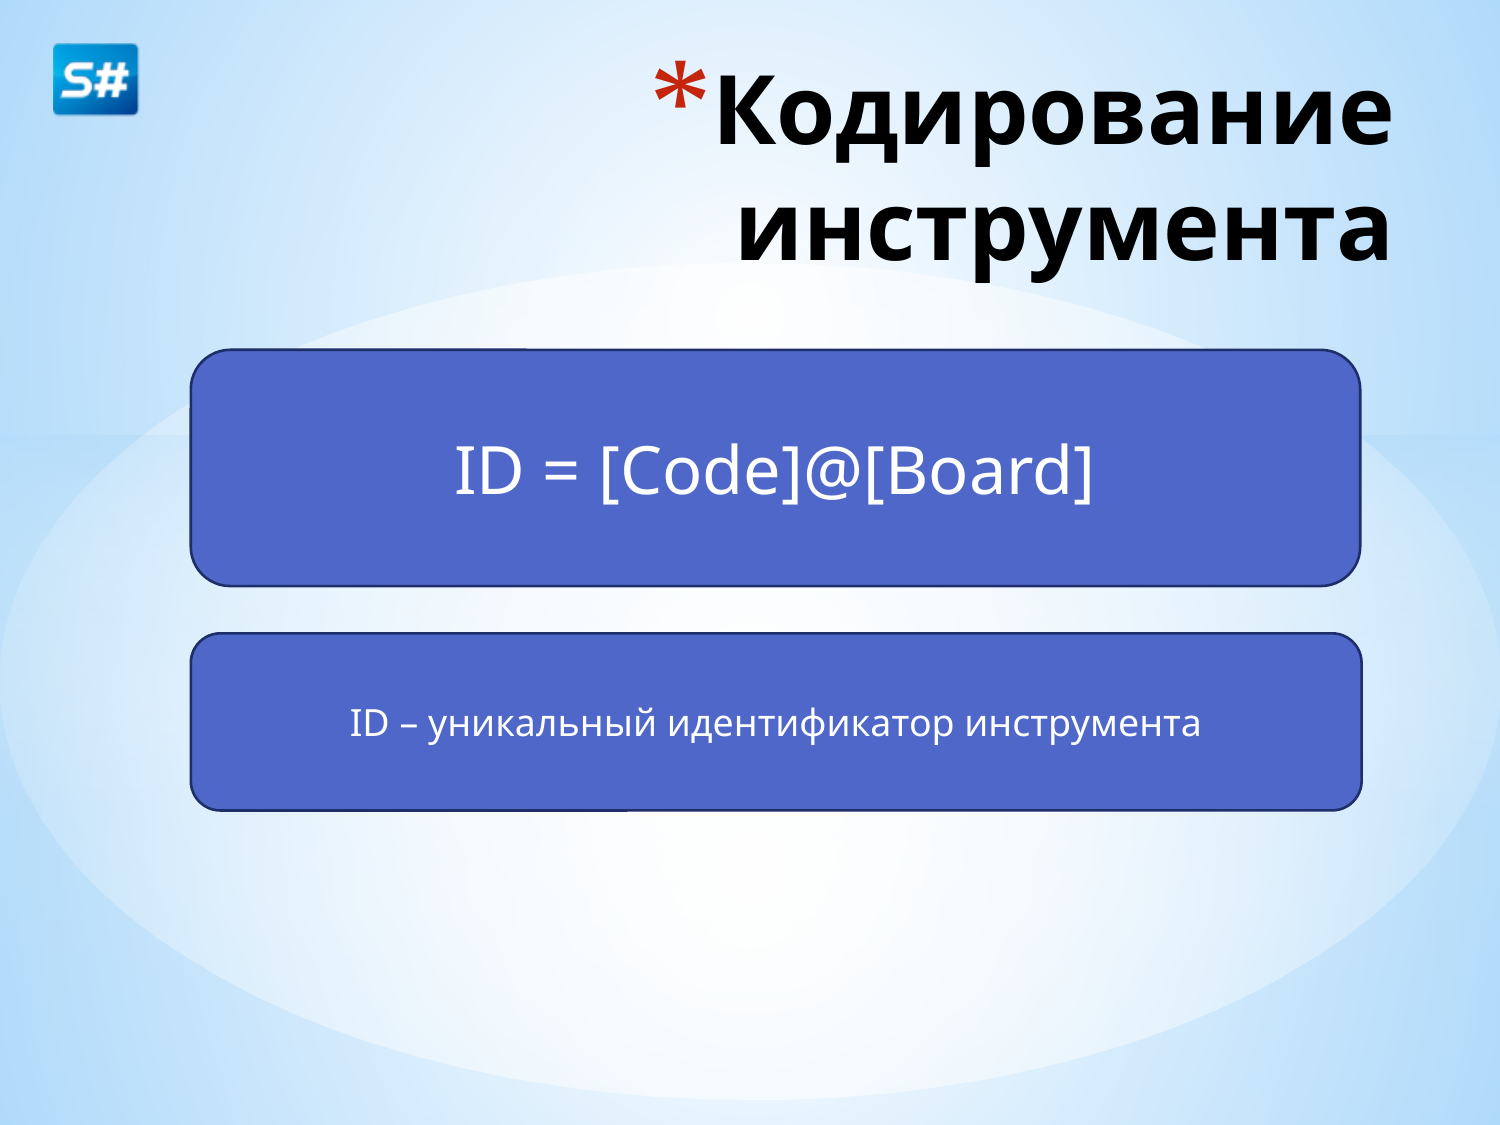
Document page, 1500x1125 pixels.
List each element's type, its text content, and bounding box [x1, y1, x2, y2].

picture [52, 42, 141, 118]
text_box ID – уникальный идентификатор инструмента [189, 632, 1363, 812]
title Кодирование инструмента [431, 90, 1410, 287]
text_box ID = [Code]@[Board] [189, 348, 1362, 588]
